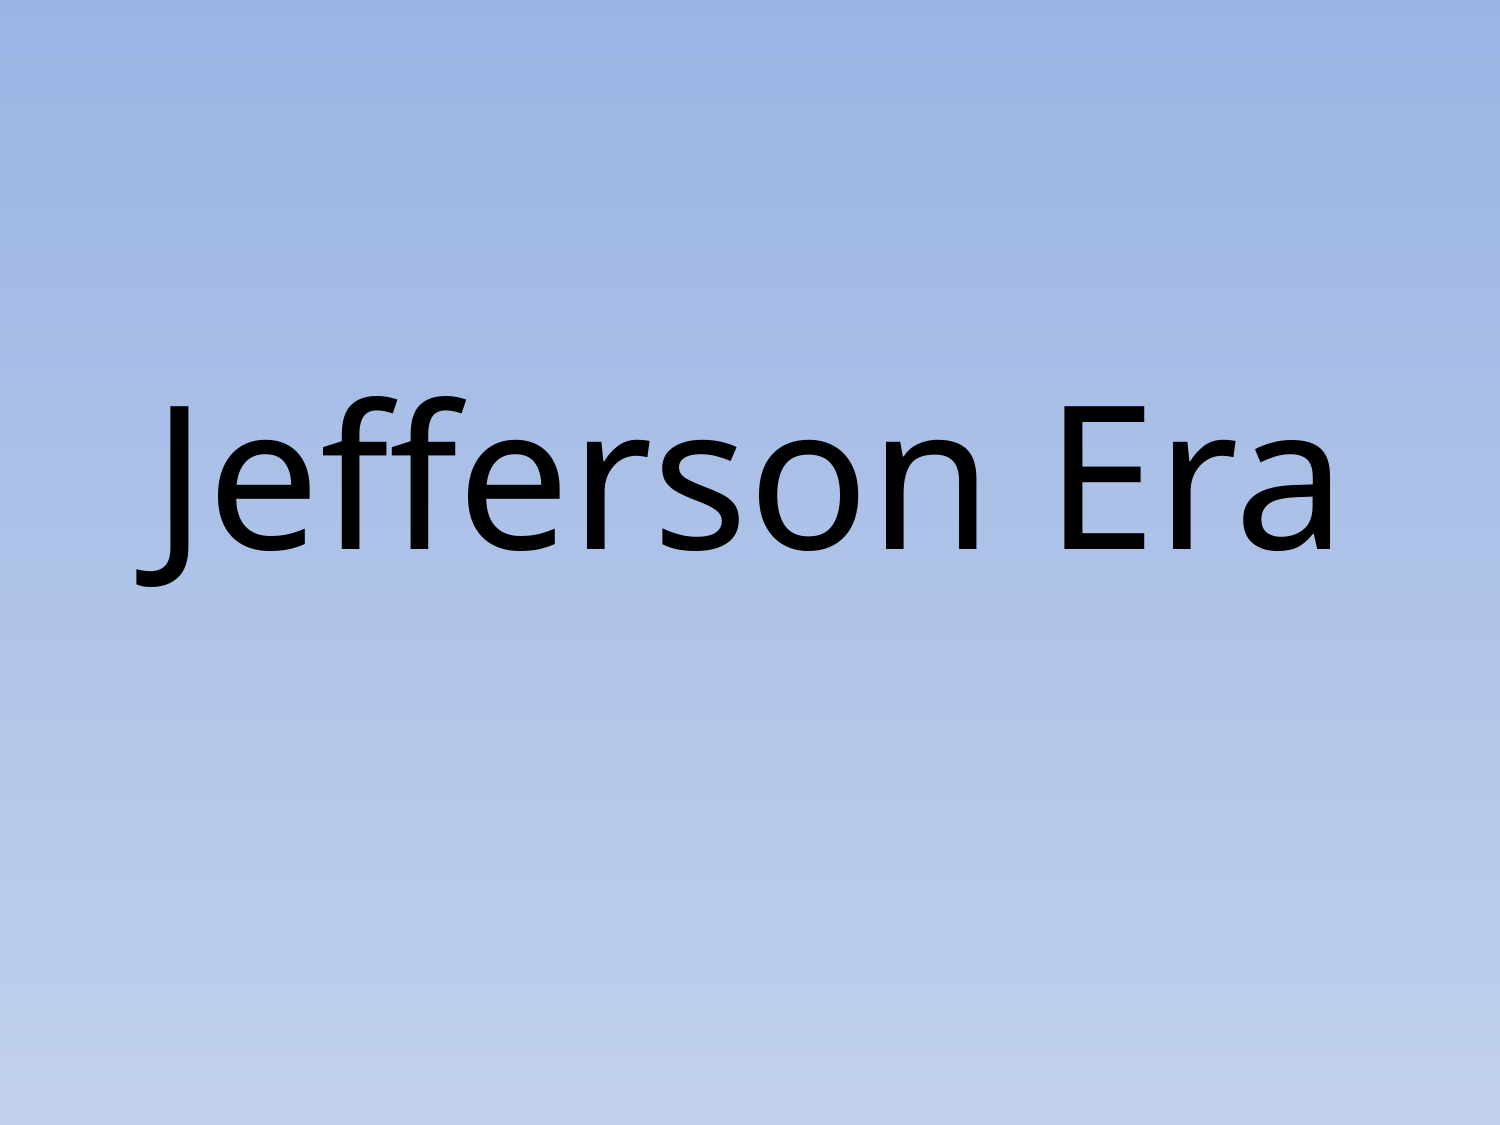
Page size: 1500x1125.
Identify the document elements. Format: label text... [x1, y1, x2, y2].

title Jefferson Era [112, 349, 1388, 591]
